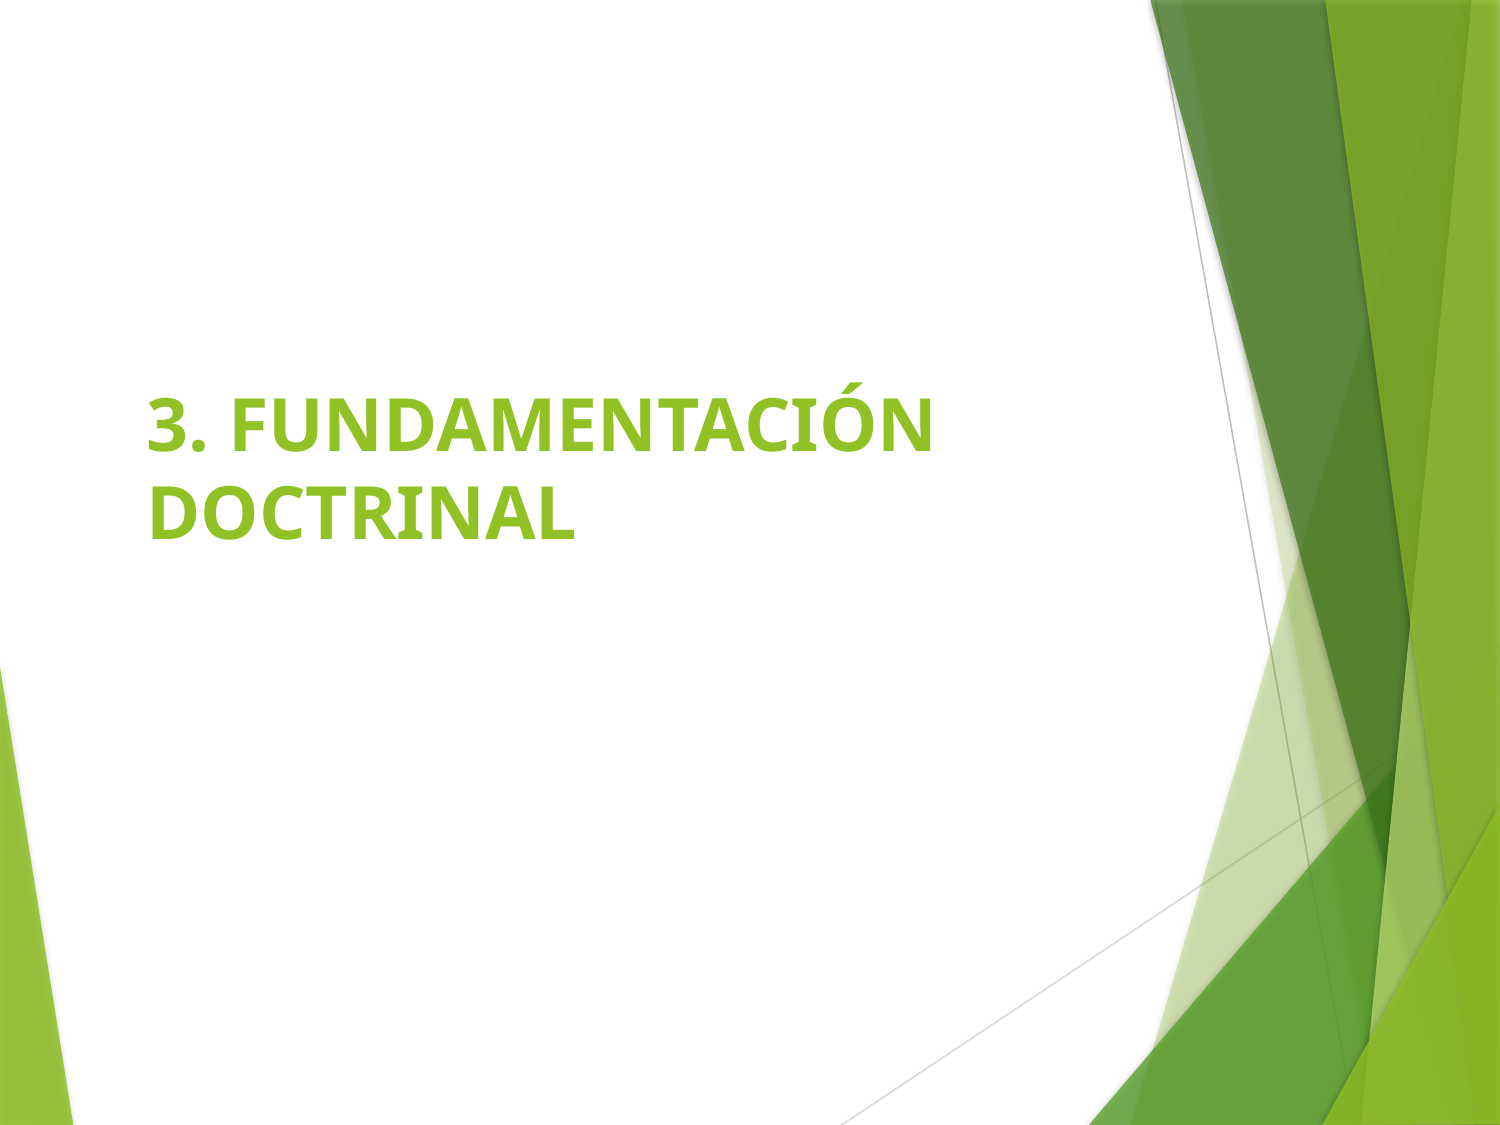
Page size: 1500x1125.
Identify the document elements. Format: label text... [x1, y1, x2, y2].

title 3. FUNDAMENTACIÓN DOCTRINAL [131, 370, 958, 650]
